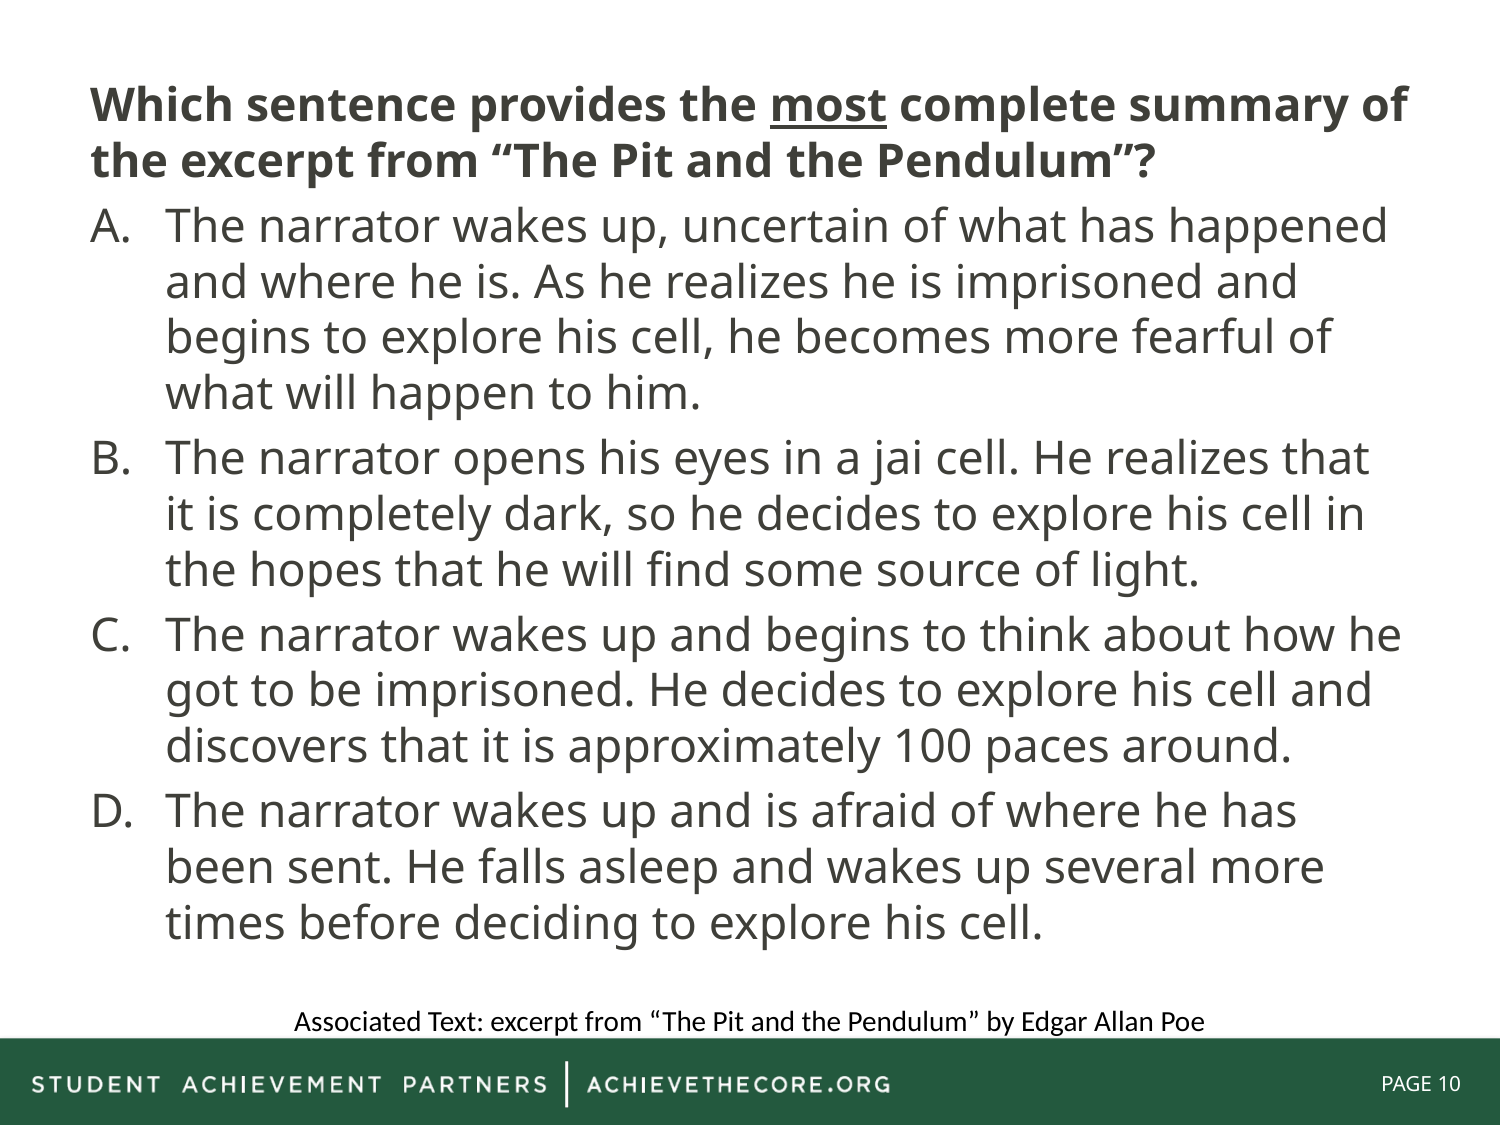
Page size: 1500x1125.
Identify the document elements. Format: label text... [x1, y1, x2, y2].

text_box Associated Text: excerpt from “The Pit and the Pendulum” by Edgar Allan Poe [74, 994, 1425, 1045]
list Which sentence provides the most complete summary of the excerpt from “The Pit and the Pendulum”? The narrator wakes up, uncertain of what has happened and where he is. As he realizes he is imprisoned and begins to explore his cell, he becomes more fearful of what will happen to him. The narrator opens his eyes in a jai cell. He realizes that it is completely dark, so he decides to explore his cell in the hopes that he will find some source of light. The narrator wakes up and begins to think about how he got to be imprisoned. He decides to explore his cell and discovers that it is approximately 100 paces around. The narrator wakes up and is afraid of where he has been sent. He falls asleep and wakes up several more times before deciding to explore his cell. [75, 67, 1425, 994]
